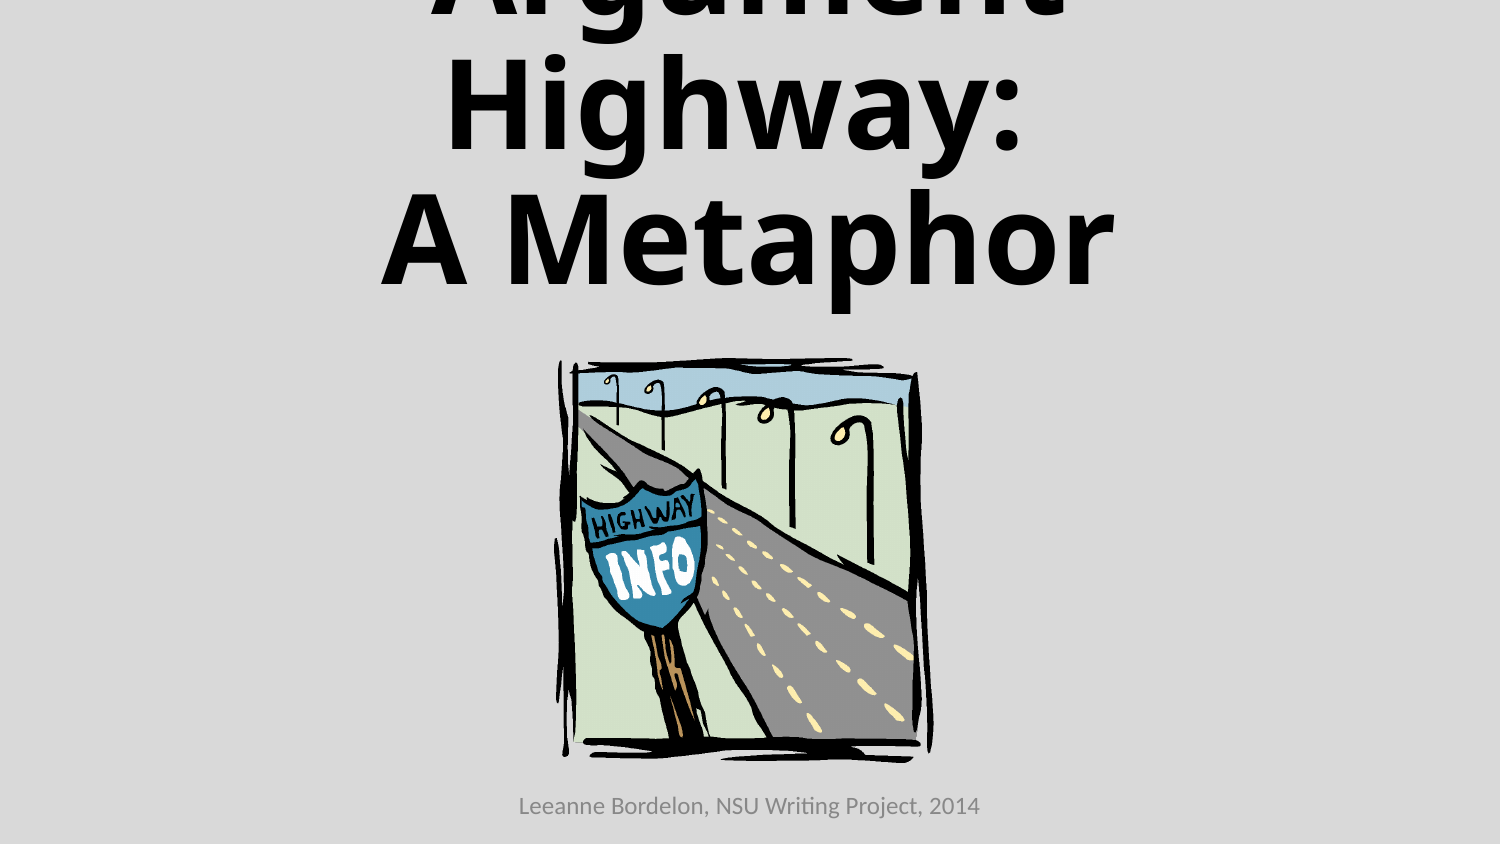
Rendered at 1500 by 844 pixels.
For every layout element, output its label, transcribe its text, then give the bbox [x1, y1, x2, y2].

slide_number Leeanne Bordelon, NSU Writing Project, 2014 [496, 787, 1004, 822]
title Argument Highway: A Metaphor [187, 103, 1313, 320]
picture [552, 355, 934, 764]
